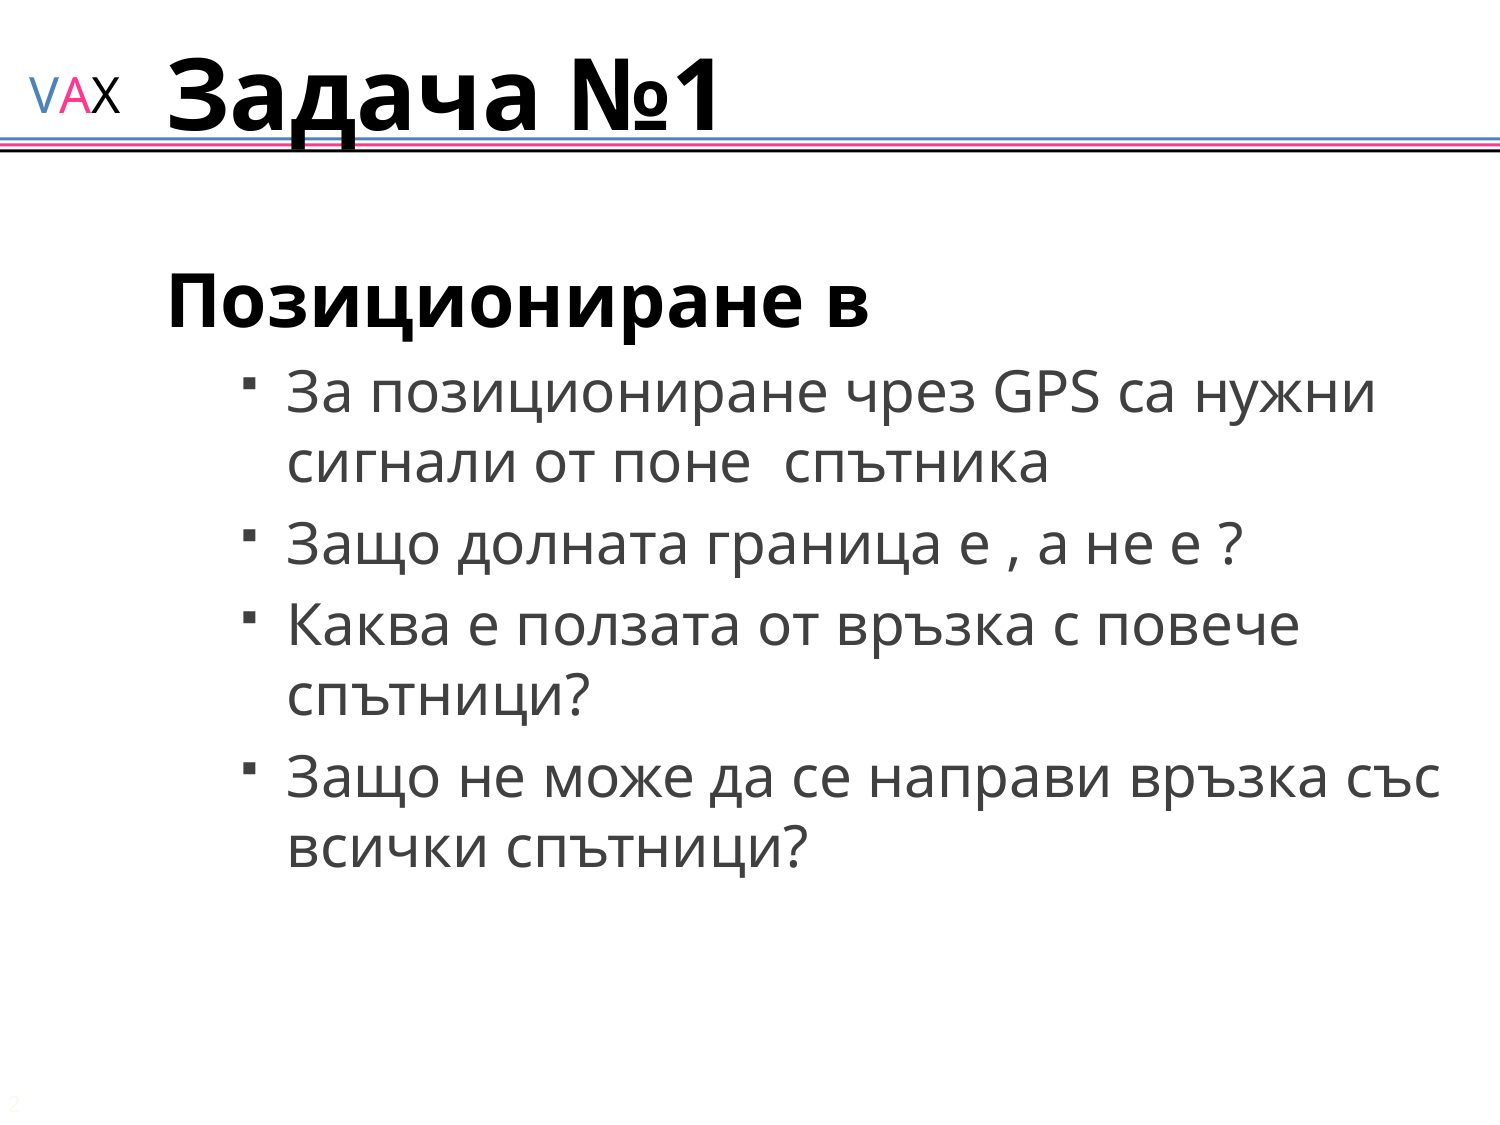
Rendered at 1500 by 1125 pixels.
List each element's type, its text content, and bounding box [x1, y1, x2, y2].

title Задача №1 [0, 37, 1500, 144]
